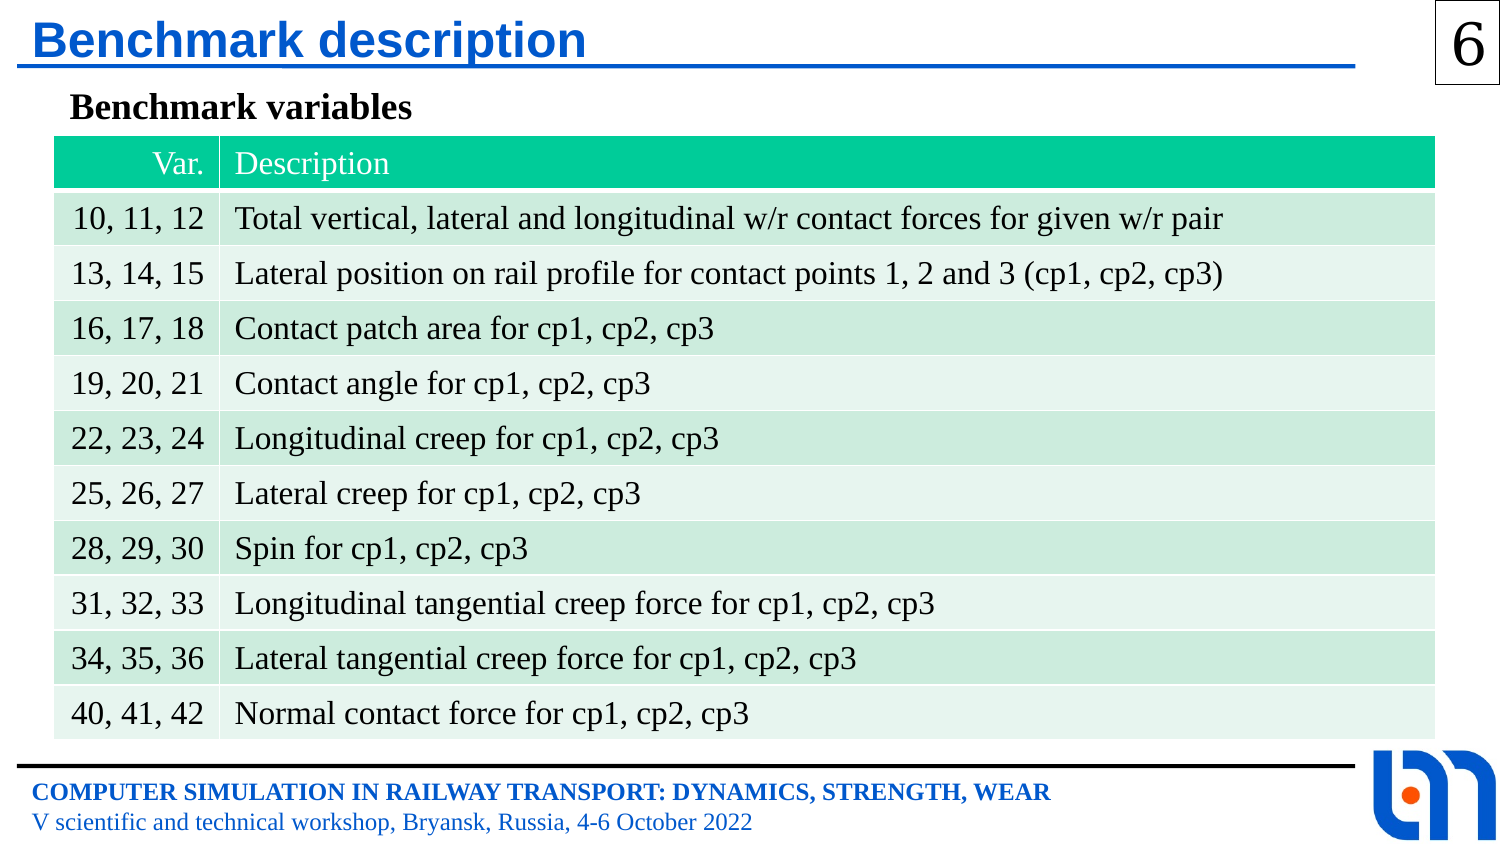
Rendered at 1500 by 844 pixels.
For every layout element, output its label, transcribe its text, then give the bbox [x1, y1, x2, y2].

table_cell Lateral creep for cp1, cp2, cp3 [220, 466, 1435, 520]
table_cell 25, 26, 27 [54, 466, 219, 520]
table_cell 13, 14, 15 [54, 246, 219, 300]
table_cell 28, 29, 30 [54, 521, 219, 574]
table_cell 34, 35, 36 [54, 631, 219, 684]
table_cell Longitudinal tangential creep force for cp1, cp2, cp3 [220, 576, 1435, 629]
table_cell Lateral tangential creep force for cp1, cp2, cp3 [220, 631, 1435, 684]
table_cell 19, 20, 21 [54, 356, 219, 410]
table_cell 10, 11, 12 [54, 193, 219, 245]
table_cell 40, 41, 42 [54, 686, 219, 739]
table_cell 16, 17, 18 [54, 301, 219, 355]
table_cell Total vertical, lateral and longitudinal w/r contact forces for given w/r pair [220, 193, 1435, 245]
table_header Description [220, 136, 1435, 188]
table_cell Contact patch area for cp1, cp2, cp3 [220, 301, 1435, 355]
text_box Benchmark variables [54, 74, 428, 135]
table_cell 31, 32, 33 [54, 576, 219, 629]
table_cell Spin for cp1, cp2, cp3 [220, 521, 1435, 574]
table_cell 22, 23, 24 [54, 411, 219, 465]
text_box Benchmark description [17, 0, 1385, 64]
text_box 6 [1435, 0, 1500, 85]
table_cell Longitudinal creep for cp1, cp2, cp3 [220, 411, 1435, 465]
table_cell Lateral position on rail profile for contact points 1, 2 and 3 (cp1, cp2, cp3) [220, 246, 1435, 300]
table_header Var. [54, 136, 219, 188]
table_cell Normal contact force for cp1, cp2, cp3 [220, 686, 1435, 739]
table_cell Contact angle for cp1, cp2, cp3 [220, 356, 1435, 410]
picture [1369, 744, 1500, 844]
